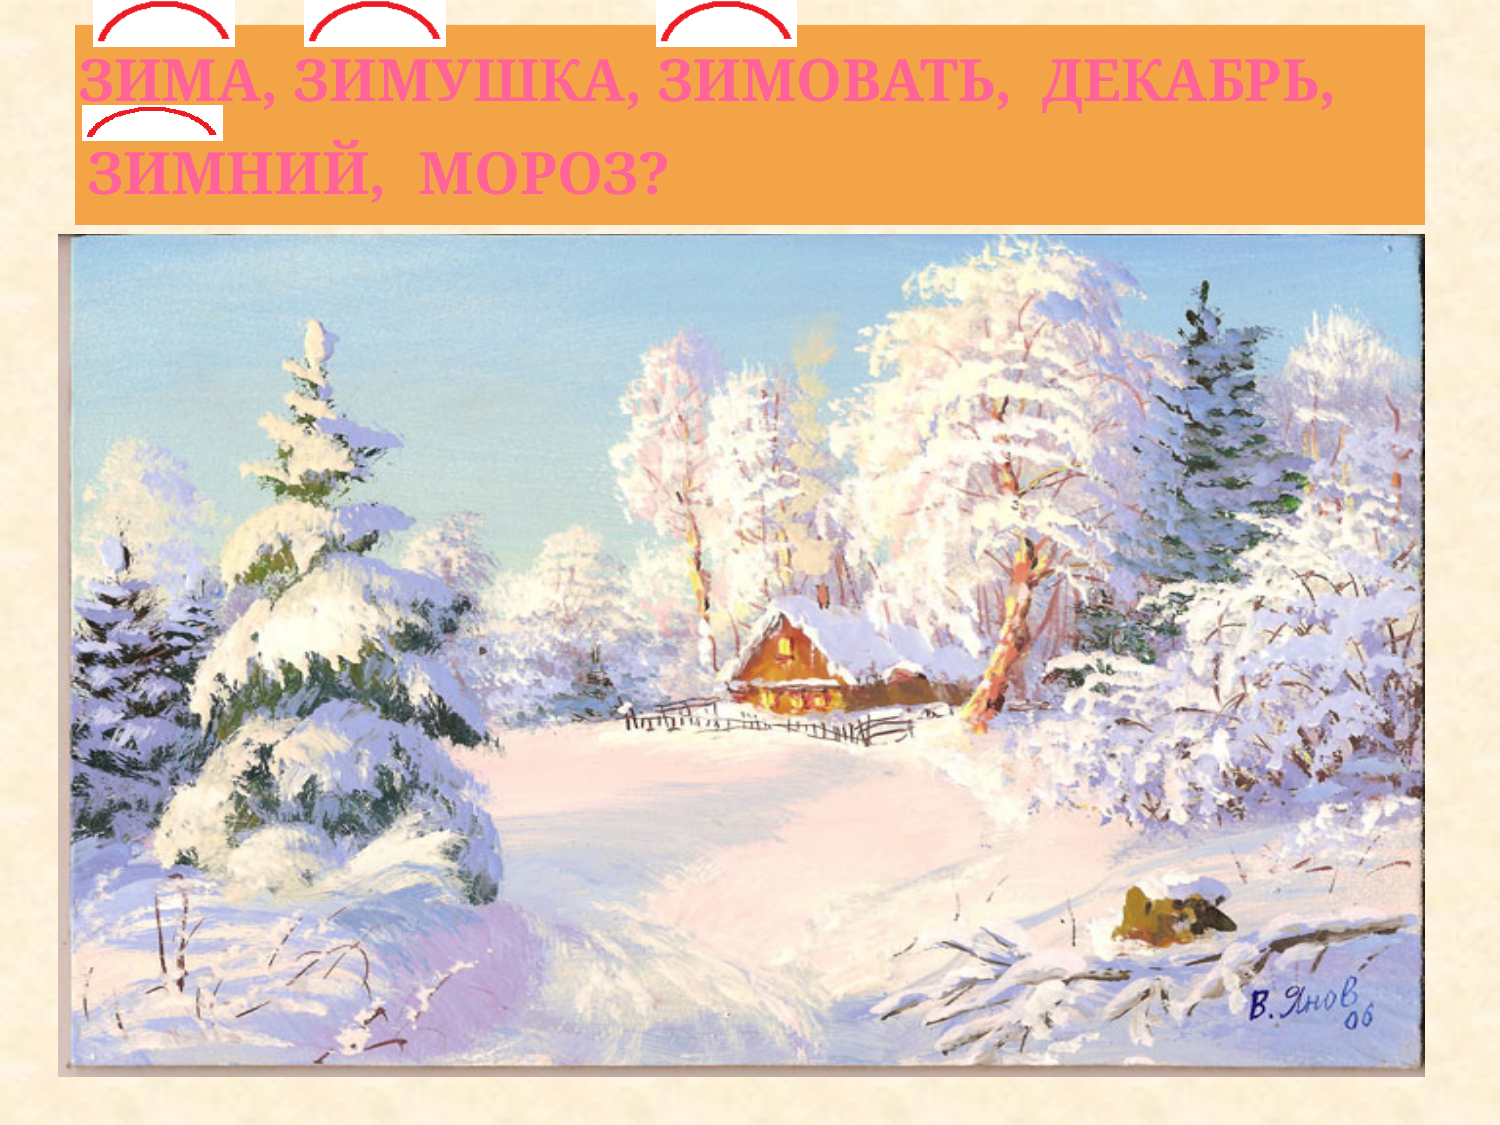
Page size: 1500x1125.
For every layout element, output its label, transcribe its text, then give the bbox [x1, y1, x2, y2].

text_box декабрь, [1044, 35, 1360, 121]
picture [0, 0, 1500, 1125]
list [61, 237, 1423, 1074]
title [74, 24, 1425, 225]
text_box Зимний, [72, 128, 403, 214]
text_box Мороз? [403, 128, 703, 214]
text_box зима, зимушка, зимовать, [63, 35, 1044, 121]
